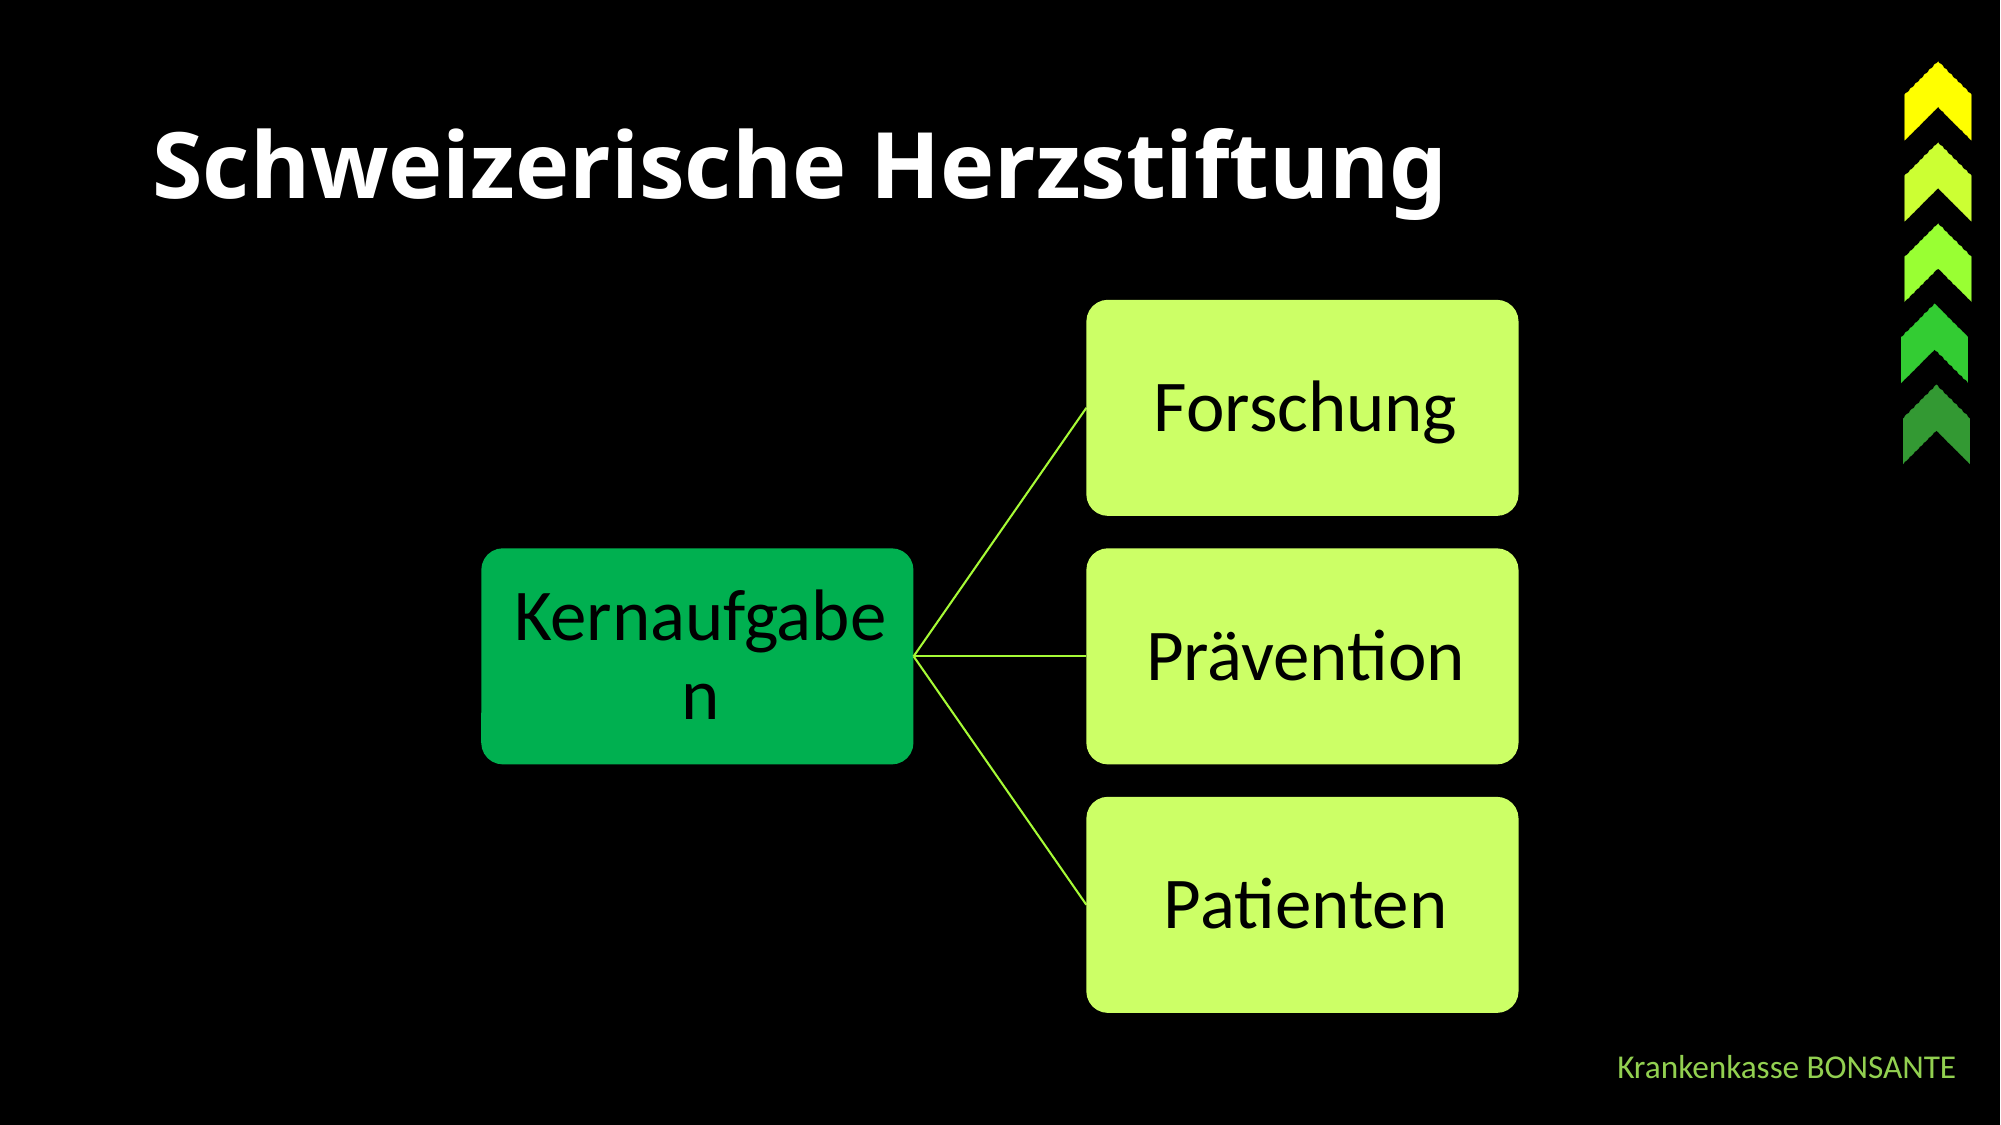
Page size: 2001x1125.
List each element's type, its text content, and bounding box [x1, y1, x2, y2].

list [137, 299, 1863, 1014]
footer Krankenkasse BONSANTE [1296, 1035, 1972, 1096]
title Schweizerische Herzstiftung [137, 59, 1863, 278]
picture [1900, 59, 1972, 466]
